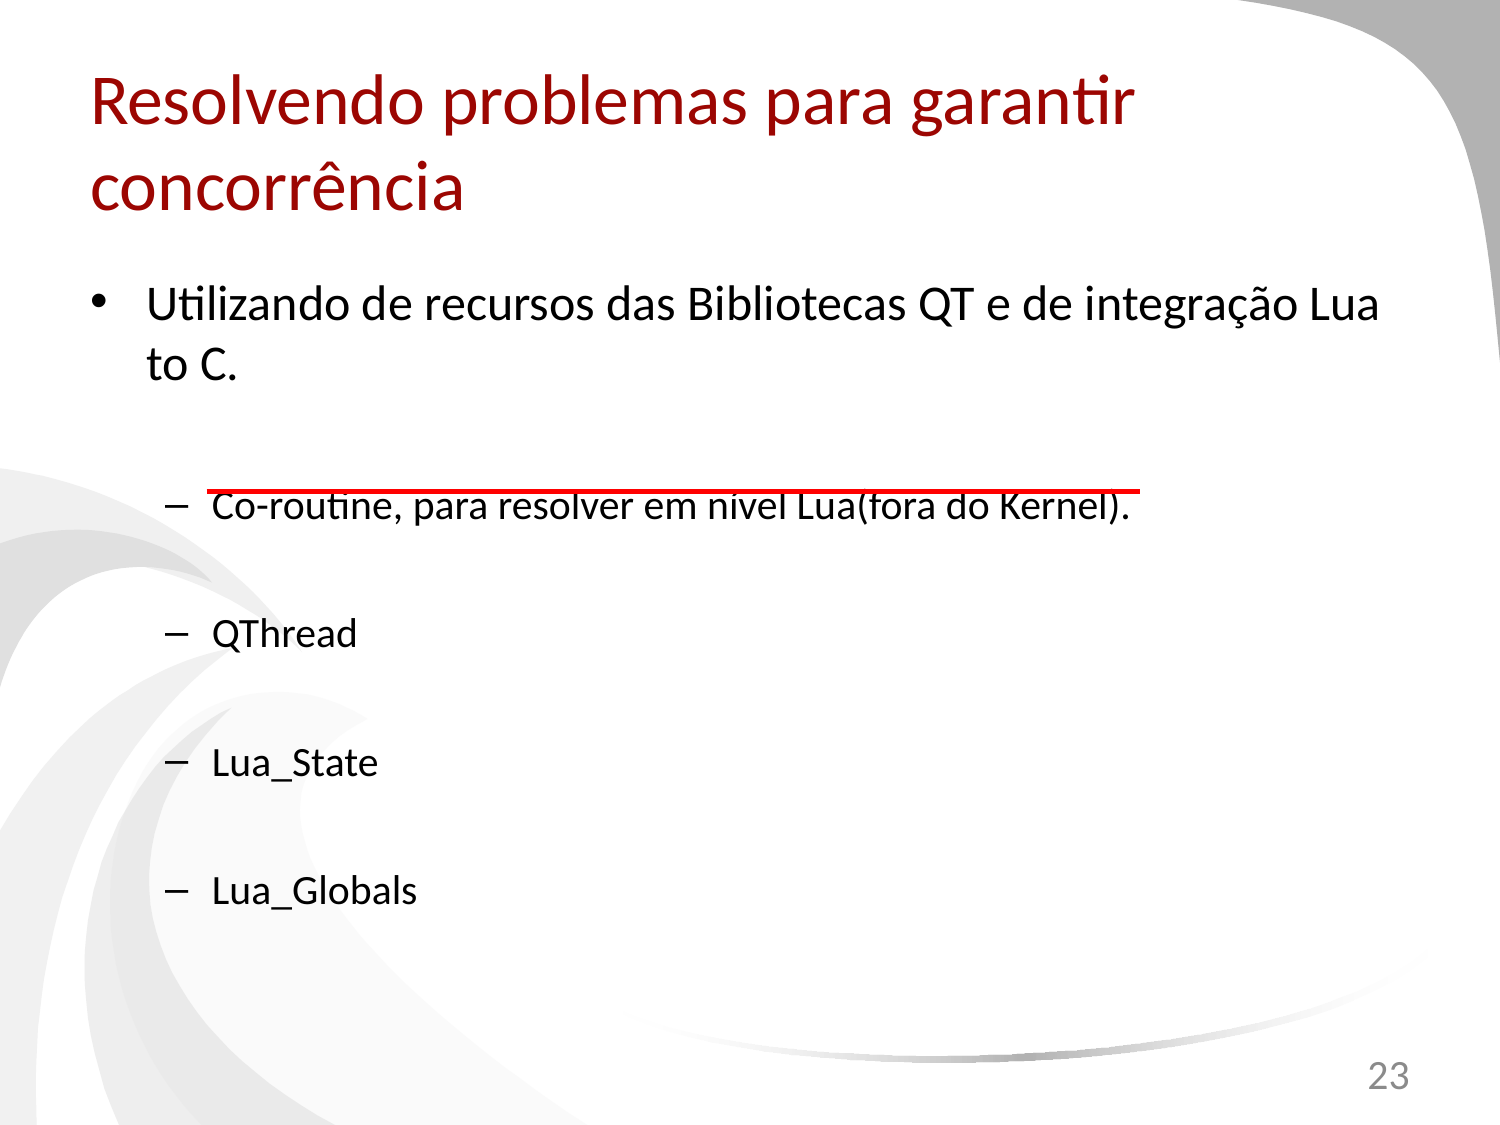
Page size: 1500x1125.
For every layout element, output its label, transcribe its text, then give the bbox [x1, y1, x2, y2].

title Resolvendo problemas para garantir concorrência [75, 45, 1425, 233]
slide_number 23 [1074, 1042, 1425, 1103]
list Utilizando de recursos das Bibliotecas QT e de integração Lua to C. Co-routine, para resolver em nível Lua(fora do Kernel). QThread Lua_State Lua_Globals [75, 262, 1425, 1005]
